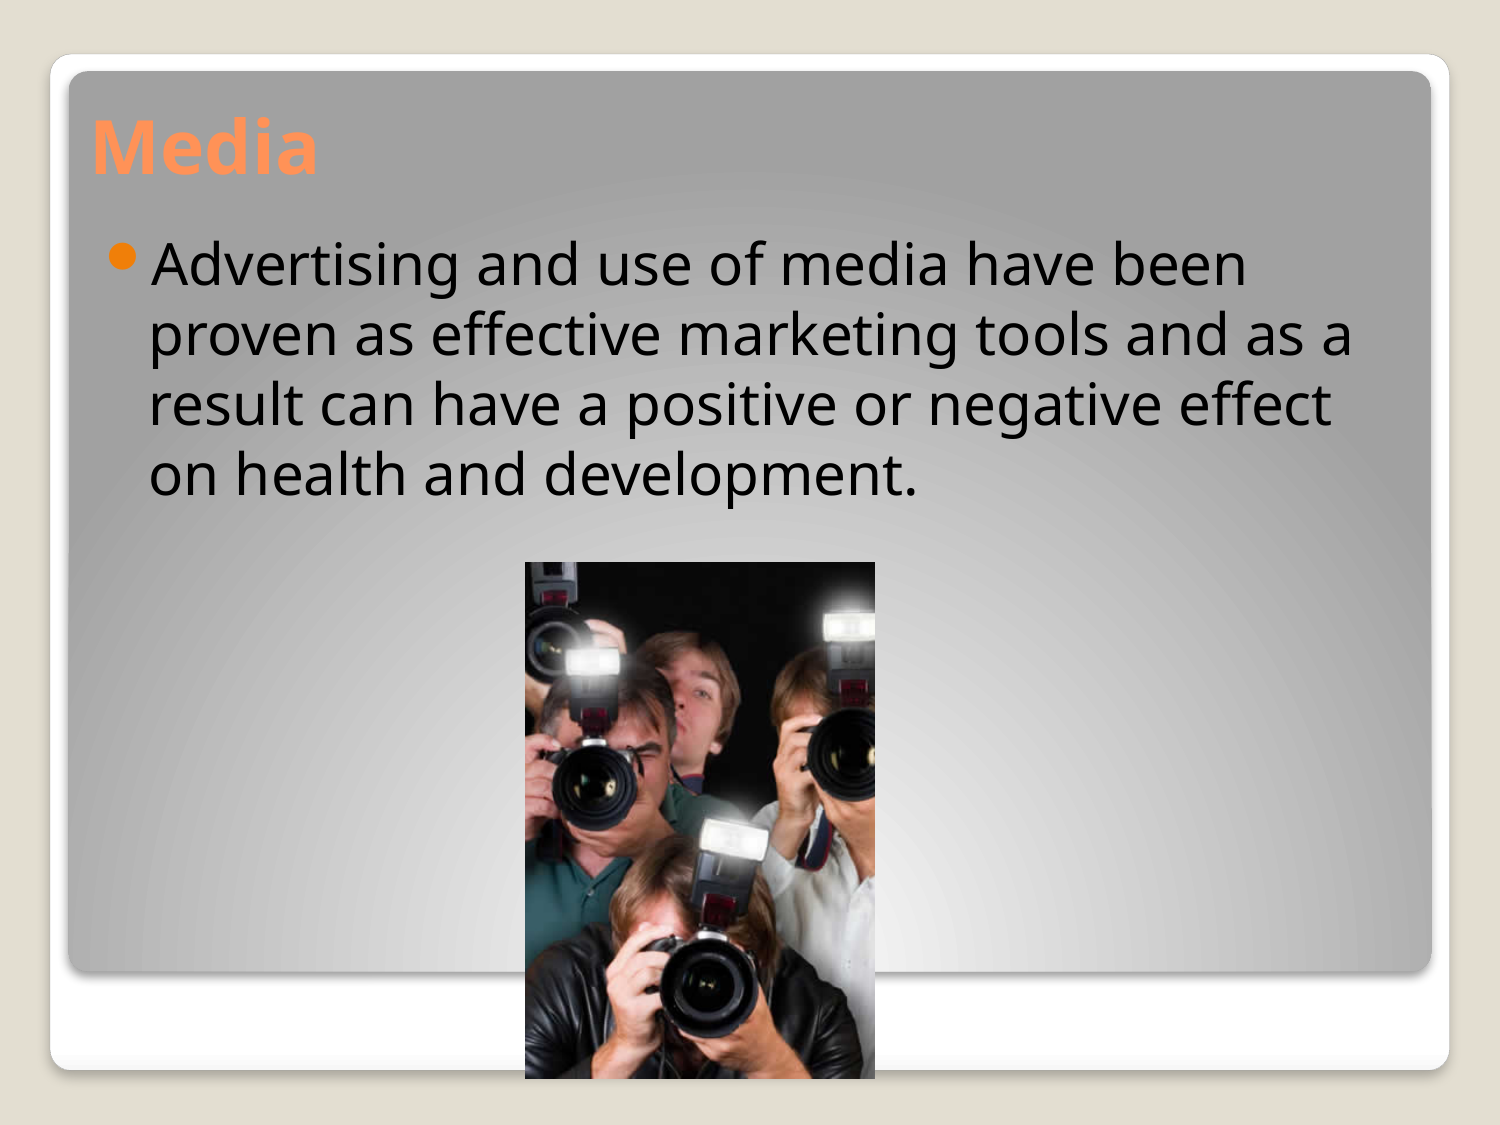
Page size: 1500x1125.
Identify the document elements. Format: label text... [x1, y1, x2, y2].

title Media [75, 24, 1418, 198]
list Advertising and use of media have been proven as effective marketing tools and as a result can have a positive or negative effect on health and development. [75, 212, 1418, 900]
picture [524, 562, 876, 1079]
